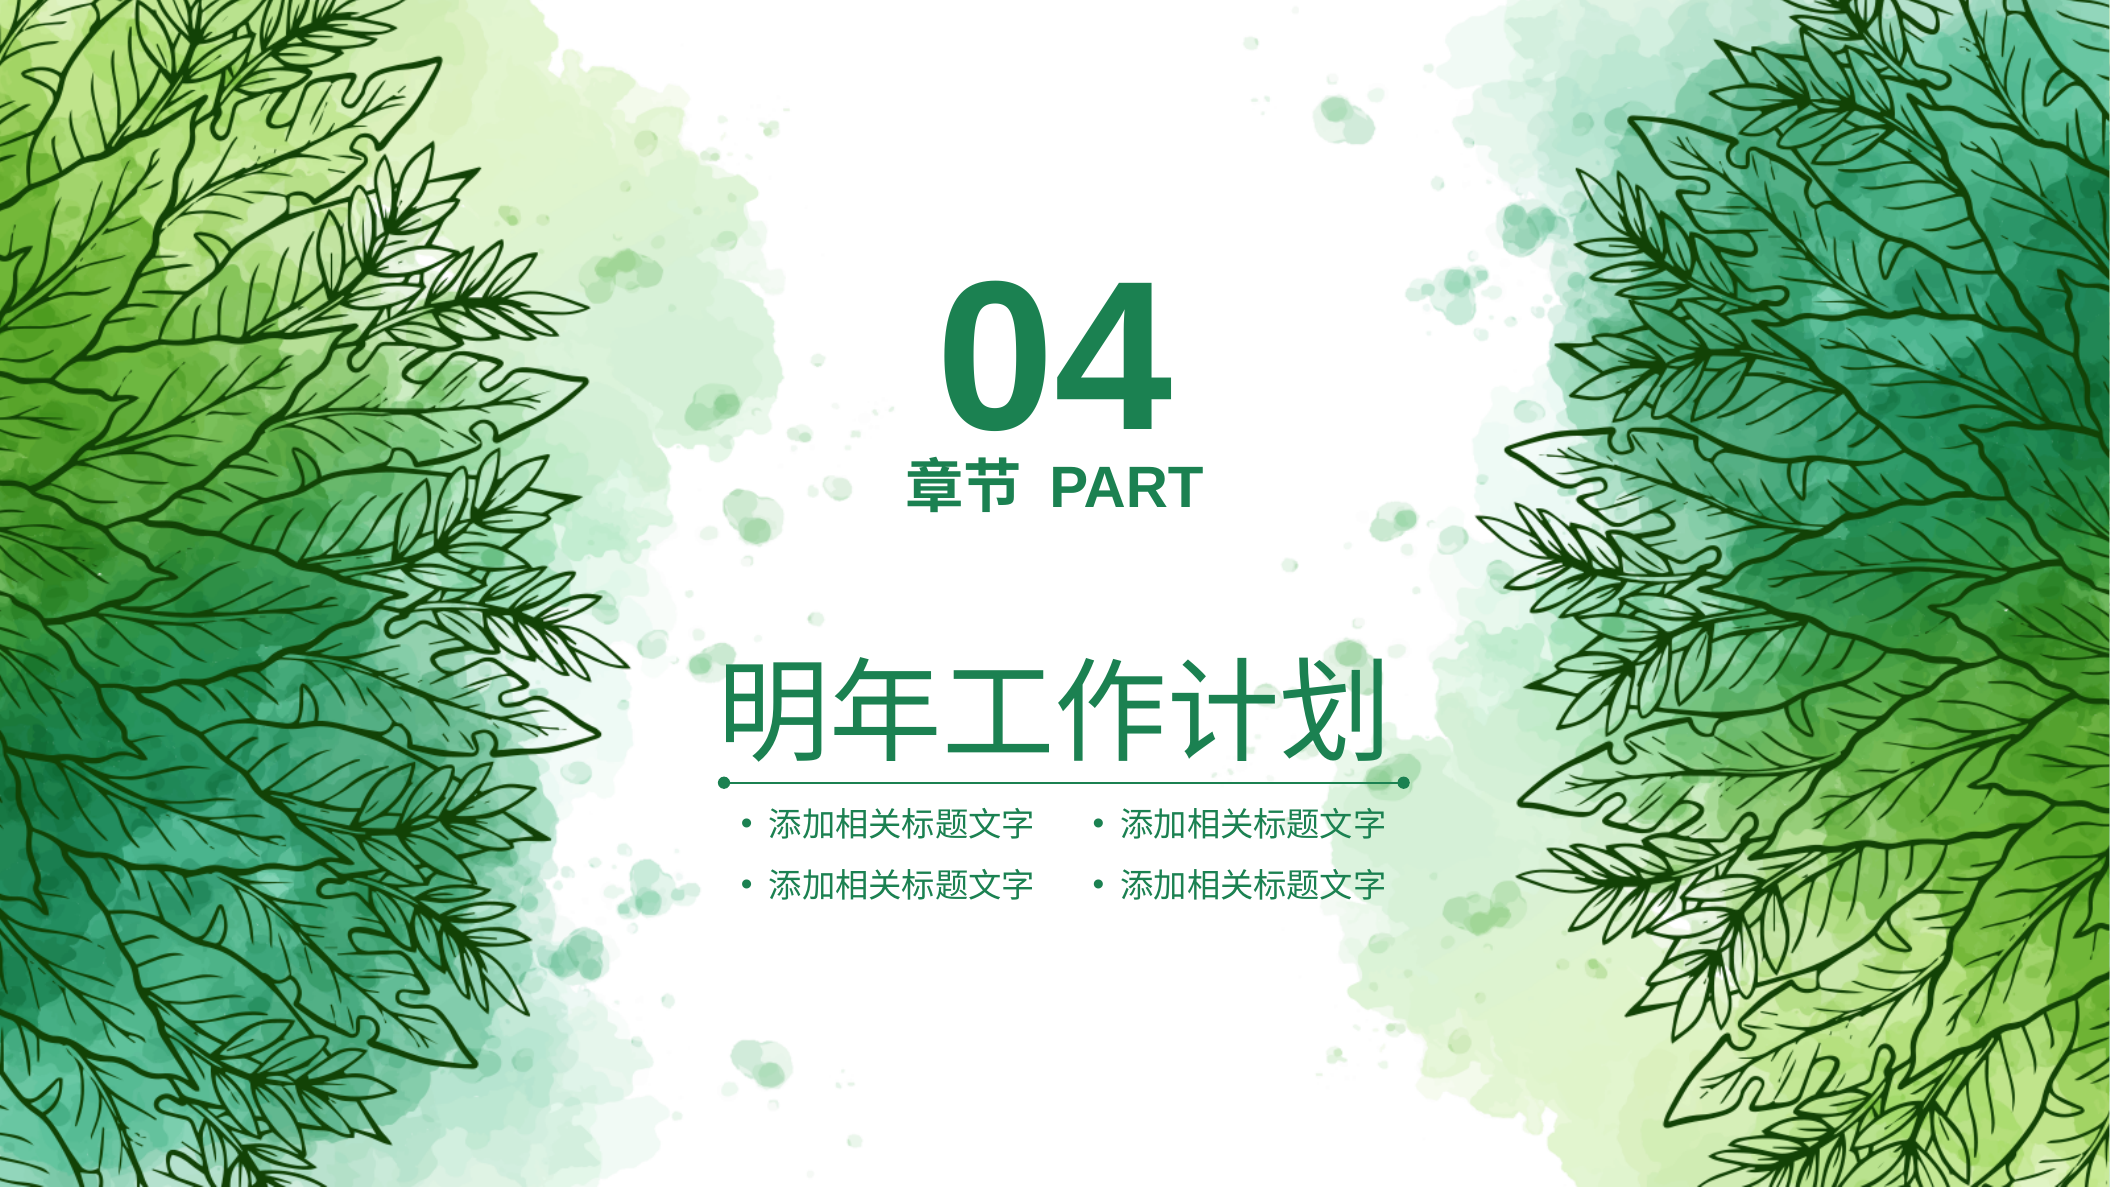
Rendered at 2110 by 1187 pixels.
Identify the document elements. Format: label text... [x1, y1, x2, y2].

text_box 添加相关标题文字 [726, 795, 1050, 851]
text_box 添加相关标题文字 [1077, 795, 1402, 851]
text_box [0, 0, 2110, 1187]
text_box 章节 PART [770, 449, 1339, 520]
text_box 添加相关标题文字 [1077, 857, 1402, 912]
text_box 添加相关标题文字 [726, 857, 1050, 912]
text_box 04 [915, 216, 1194, 449]
text_box 明年工作计划 [688, 640, 1422, 776]
